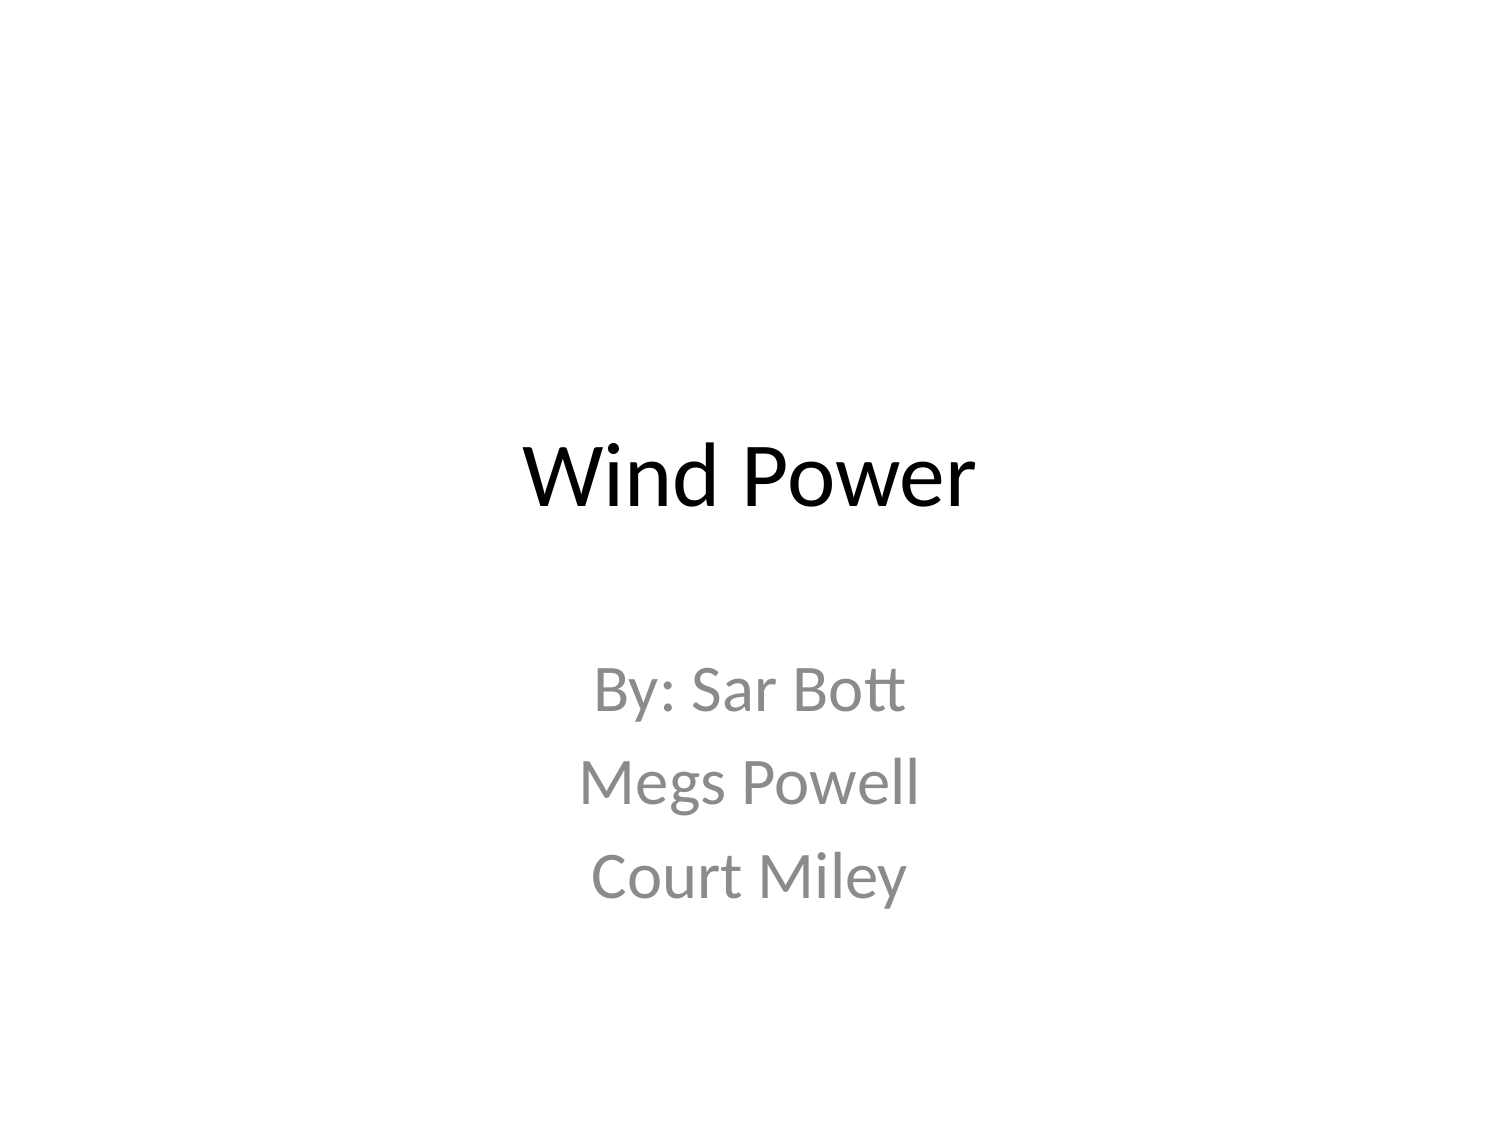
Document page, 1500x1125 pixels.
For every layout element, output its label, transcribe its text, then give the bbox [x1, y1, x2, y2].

subtitle By: Sar Bott Megs Powell Court Miley [225, 637, 1275, 925]
title Wind Power [112, 349, 1388, 591]
